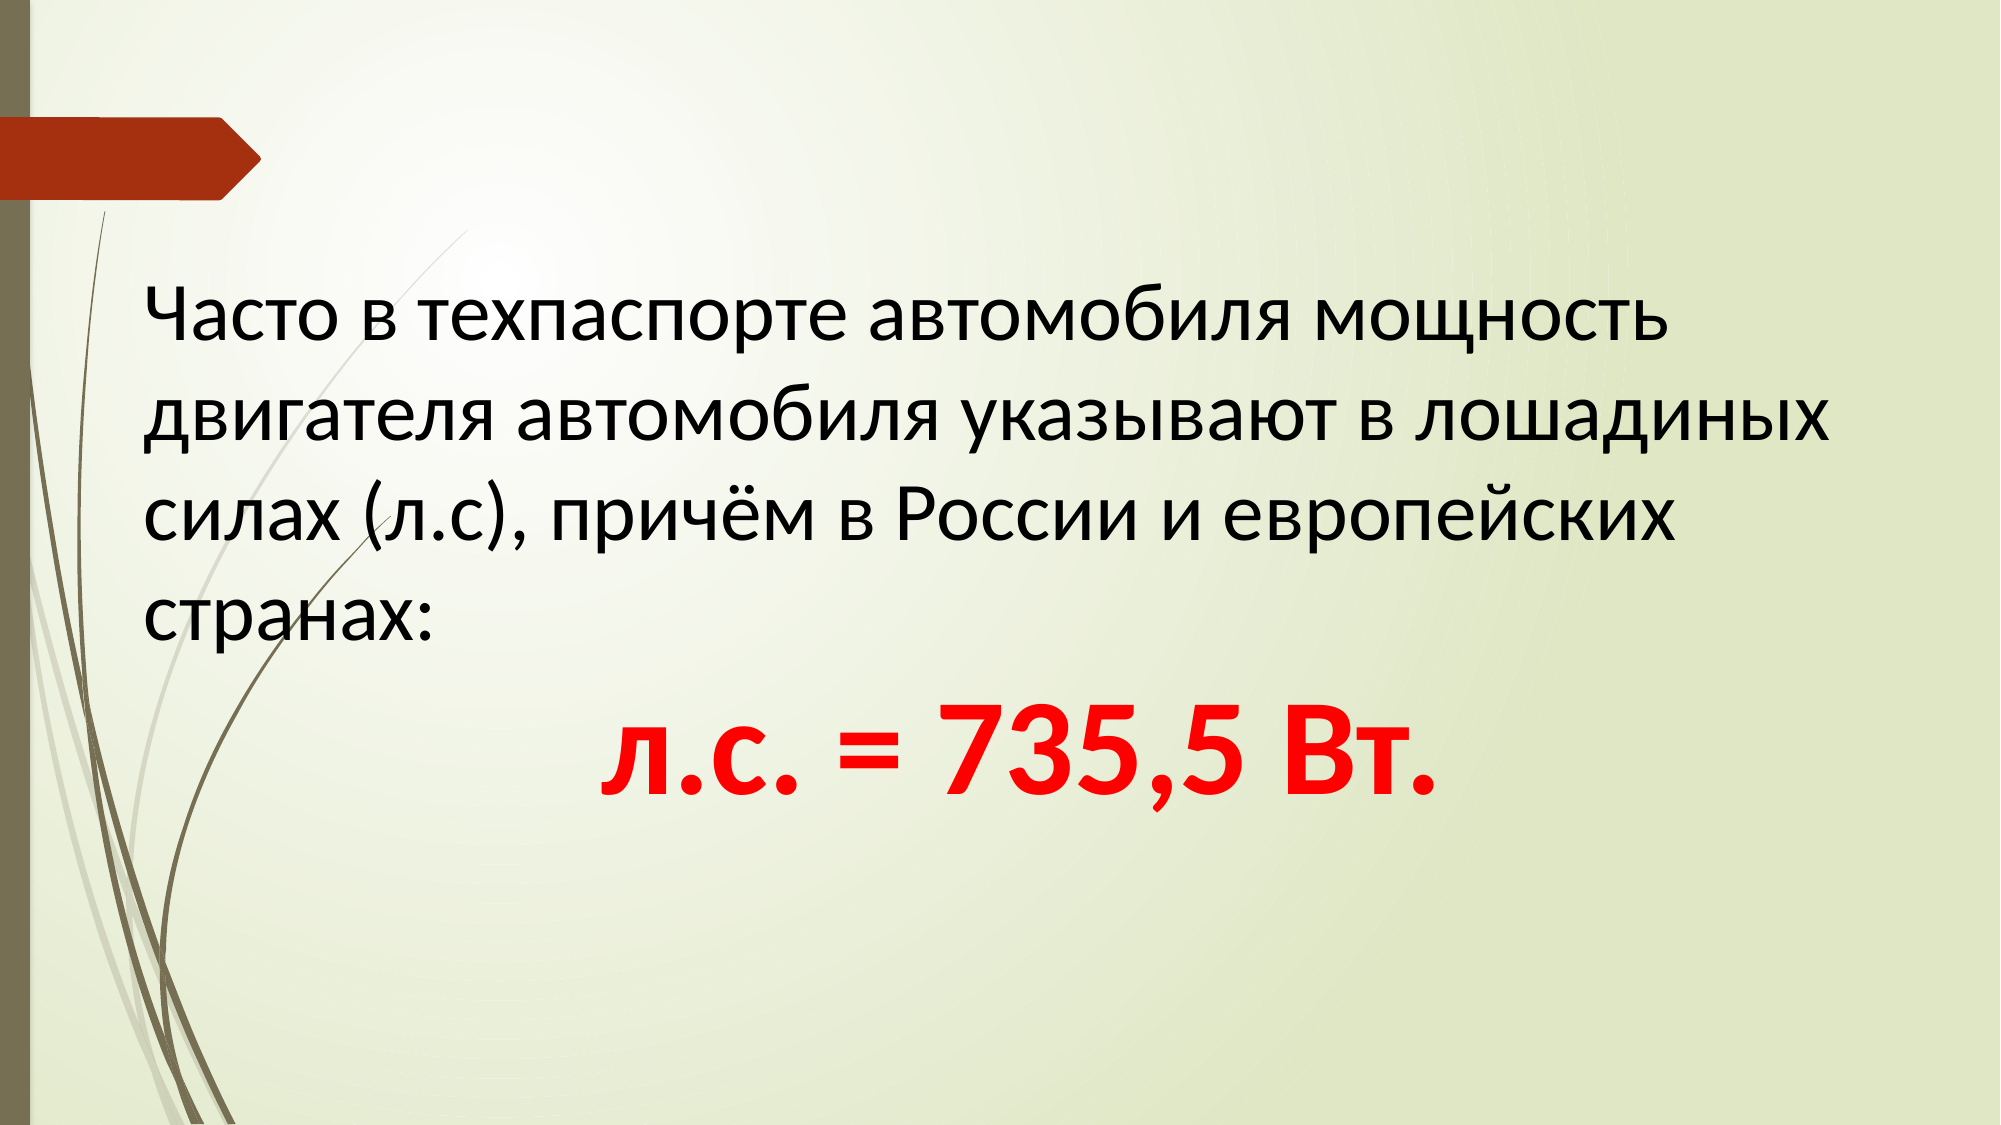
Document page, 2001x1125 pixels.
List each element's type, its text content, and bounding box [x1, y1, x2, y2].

text_box Часто в техпаспорте автомобиля мощность двигателя автомобиля указывают в лошадиных силах (л.с), причём в России и европейских странах: л.с. = 735,5 Вт. [129, 249, 1916, 830]
